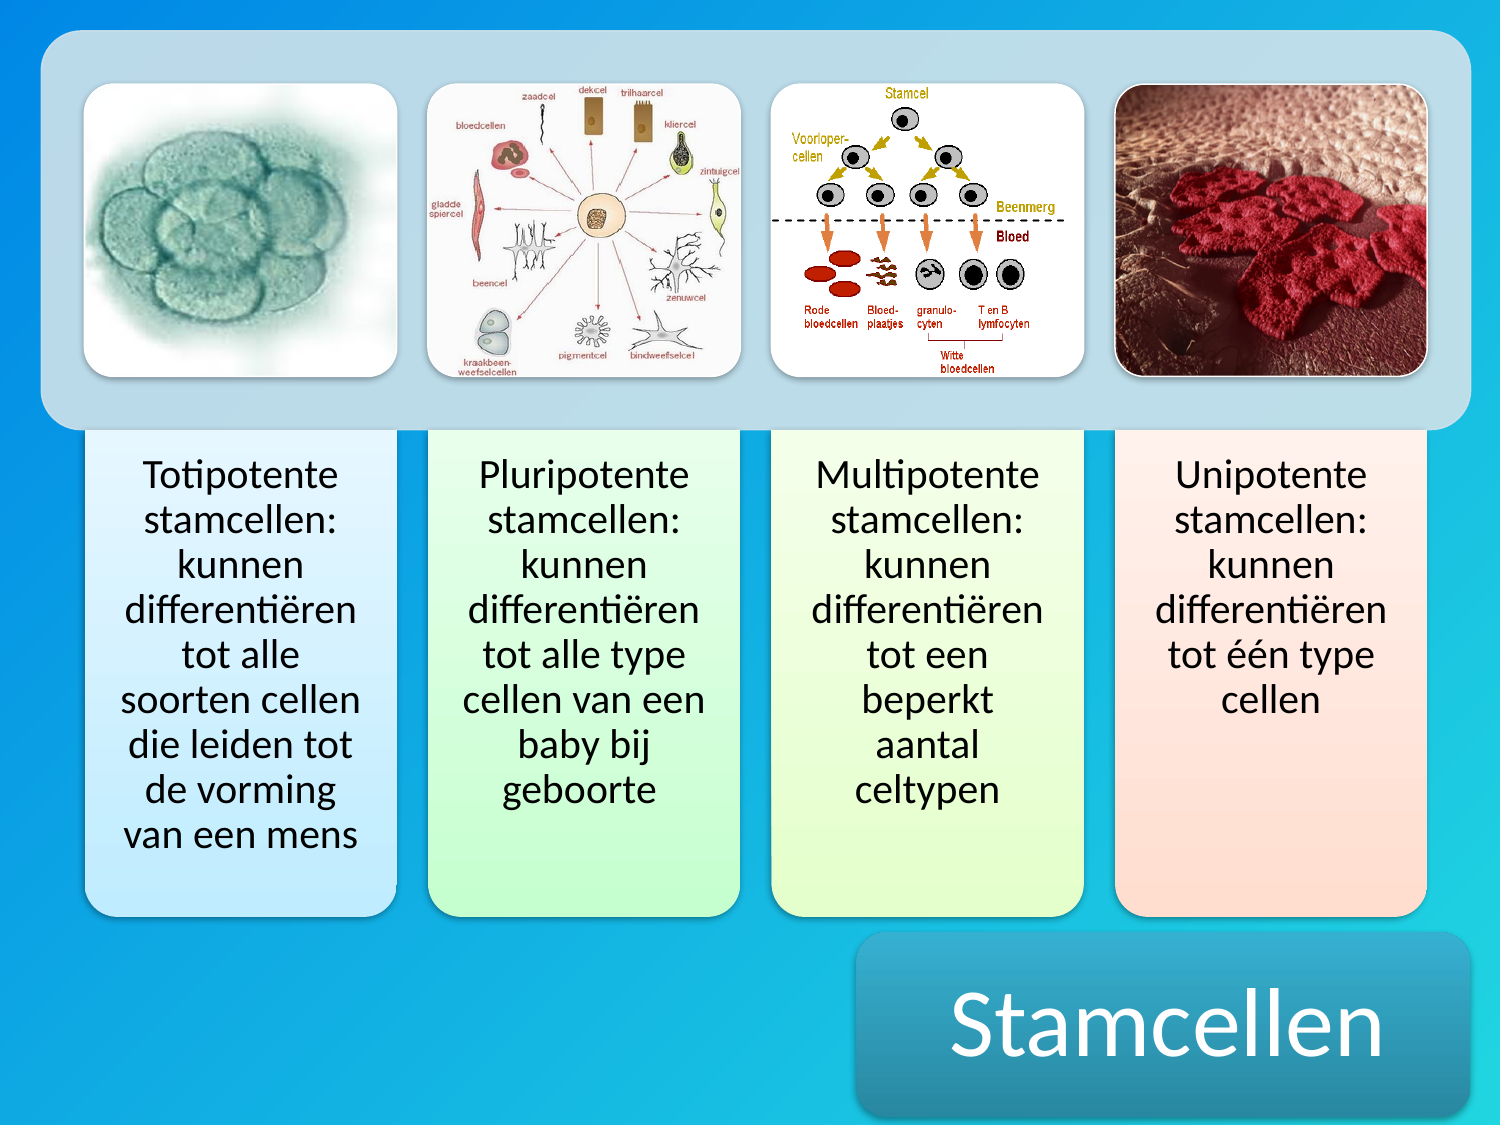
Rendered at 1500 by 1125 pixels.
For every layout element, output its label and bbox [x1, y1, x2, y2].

picture [1450, 27, 1477, 83]
list [41, 30, 1471, 918]
text_box [856, 930, 1471, 1119]
